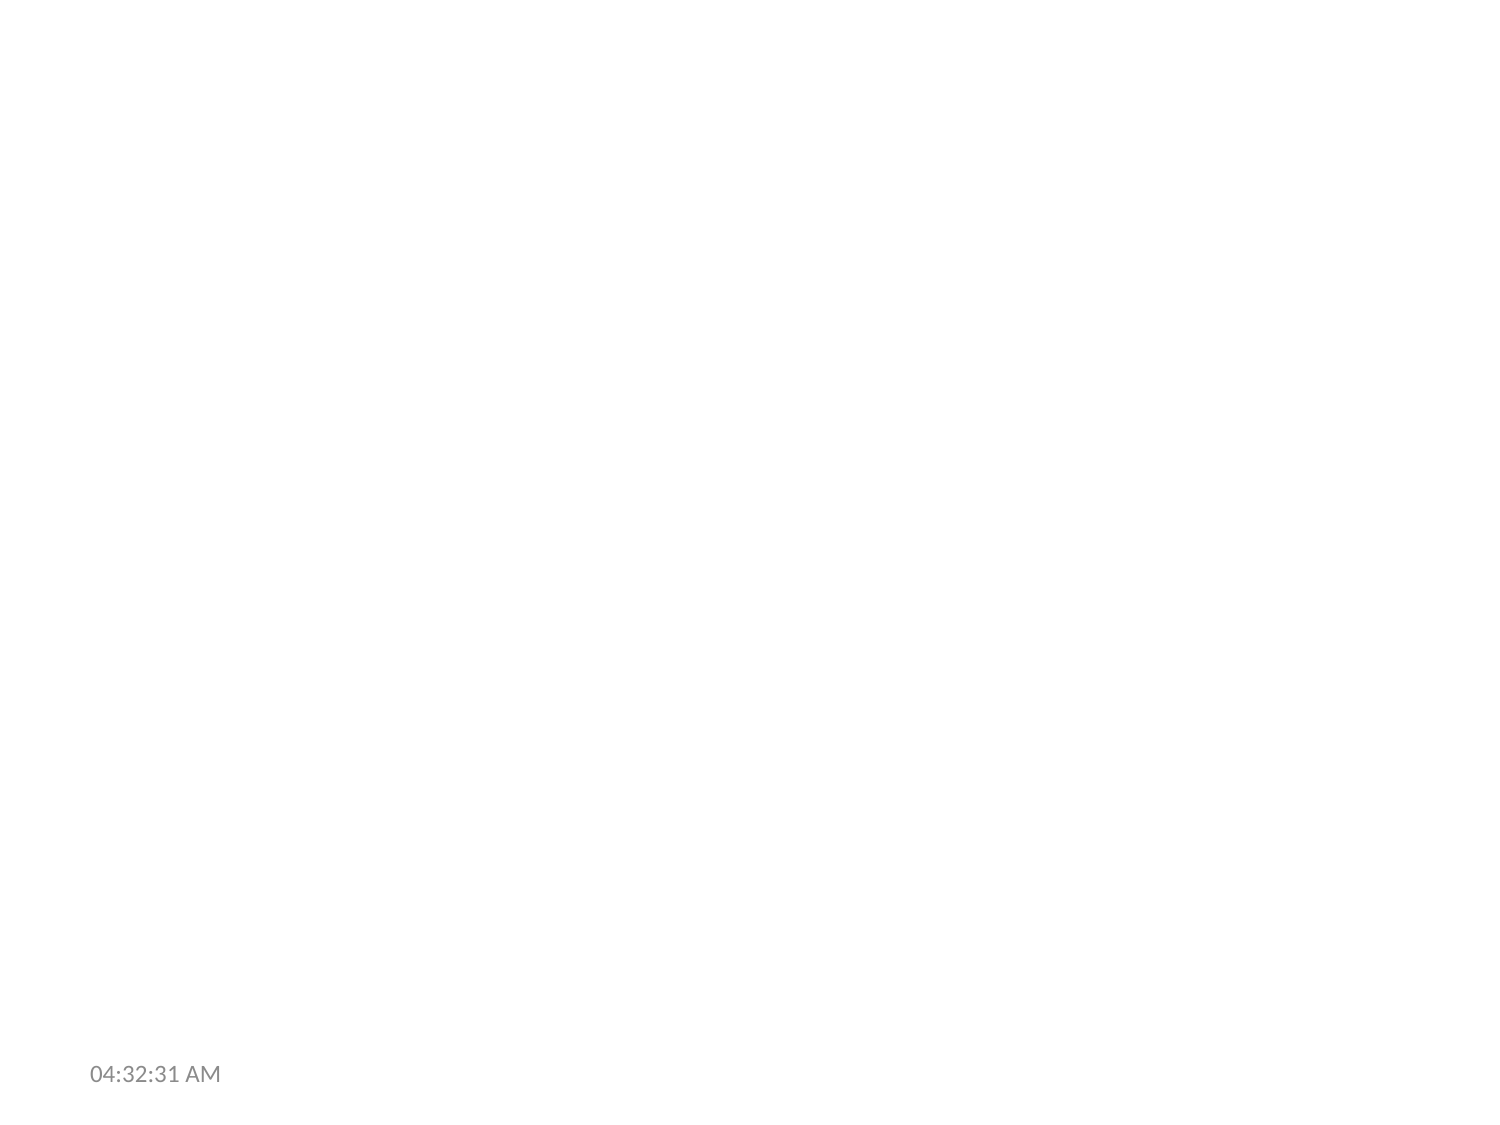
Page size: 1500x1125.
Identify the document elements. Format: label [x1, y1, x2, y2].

slide_number [75, 1042, 425, 1103]
